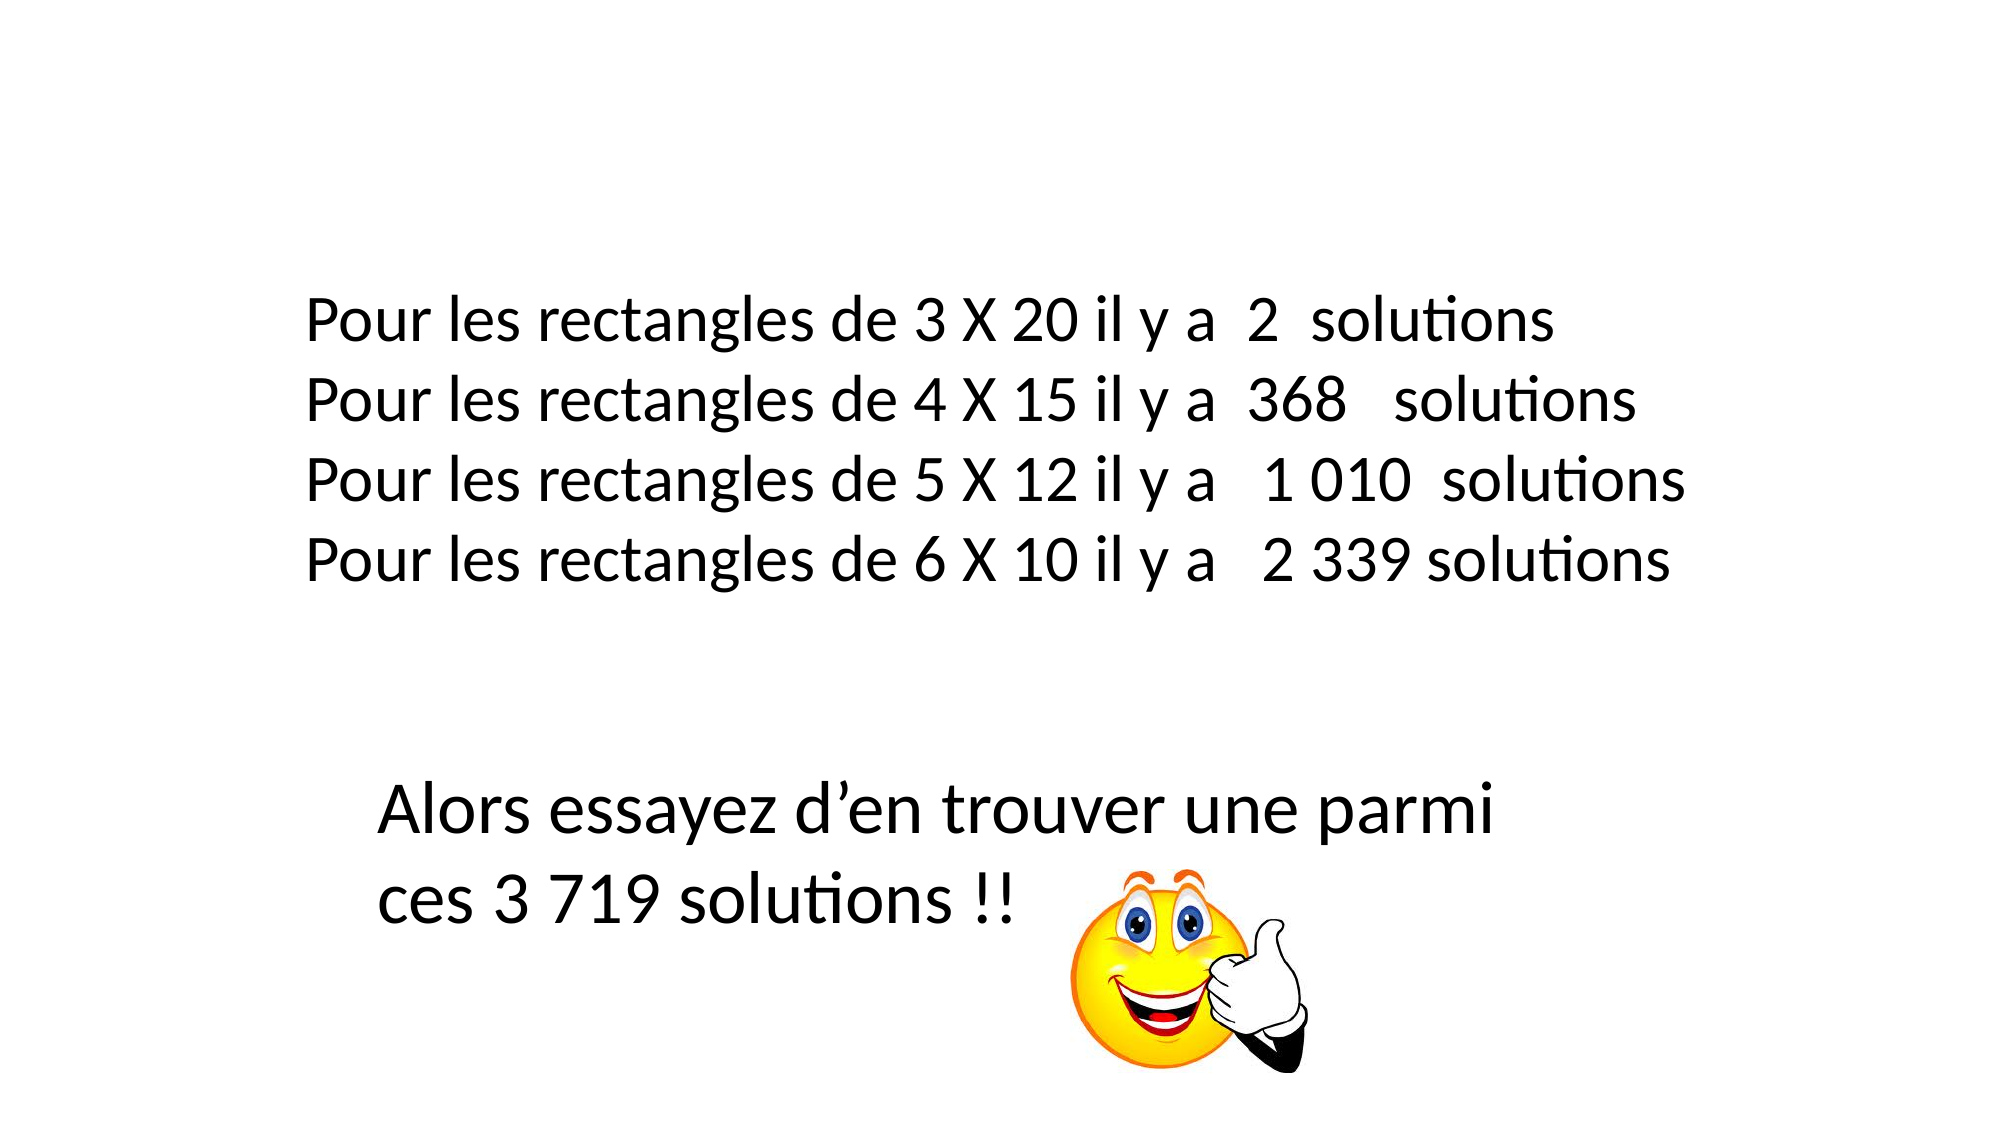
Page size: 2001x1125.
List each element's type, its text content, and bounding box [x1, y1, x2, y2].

text_box Pour les rectangles de 3 X 20 il y a 2 solutions Pour les rectangles de 4 X 15 il y a 368 solutions Pour les rectangles de 5 X 12 il y a 1 010 solutions Pour les rectangles de 6 X 10 il y a 2 339 solutions [291, 267, 1715, 602]
text_box Alors essayez d’en trouver une parmi ces 3 719 solutions !! [362, 751, 1520, 947]
picture [1070, 869, 1308, 1073]
